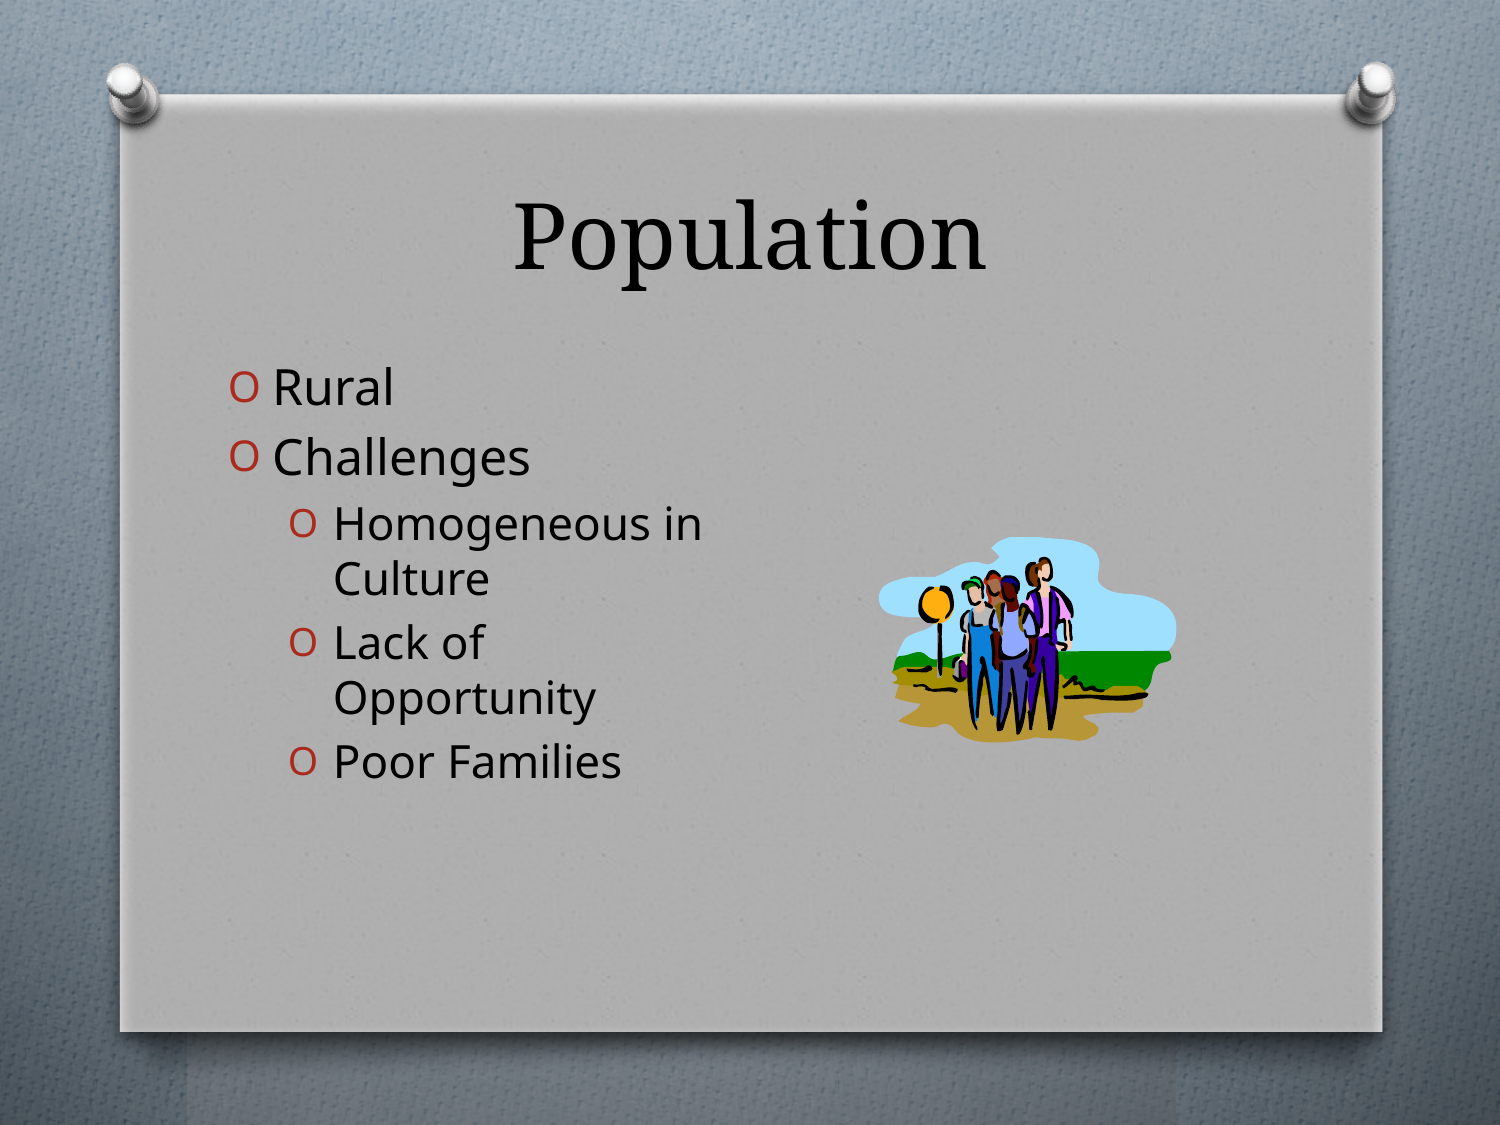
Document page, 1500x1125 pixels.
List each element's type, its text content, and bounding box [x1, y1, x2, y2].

list Rural Challenges Homogeneous in Culture Lack of Opportunity Poor Families [213, 348, 738, 939]
picture [1317, 35, 1439, 156]
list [878, 536, 1177, 750]
picture [75, 29, 198, 153]
title Population [179, 134, 1323, 332]
